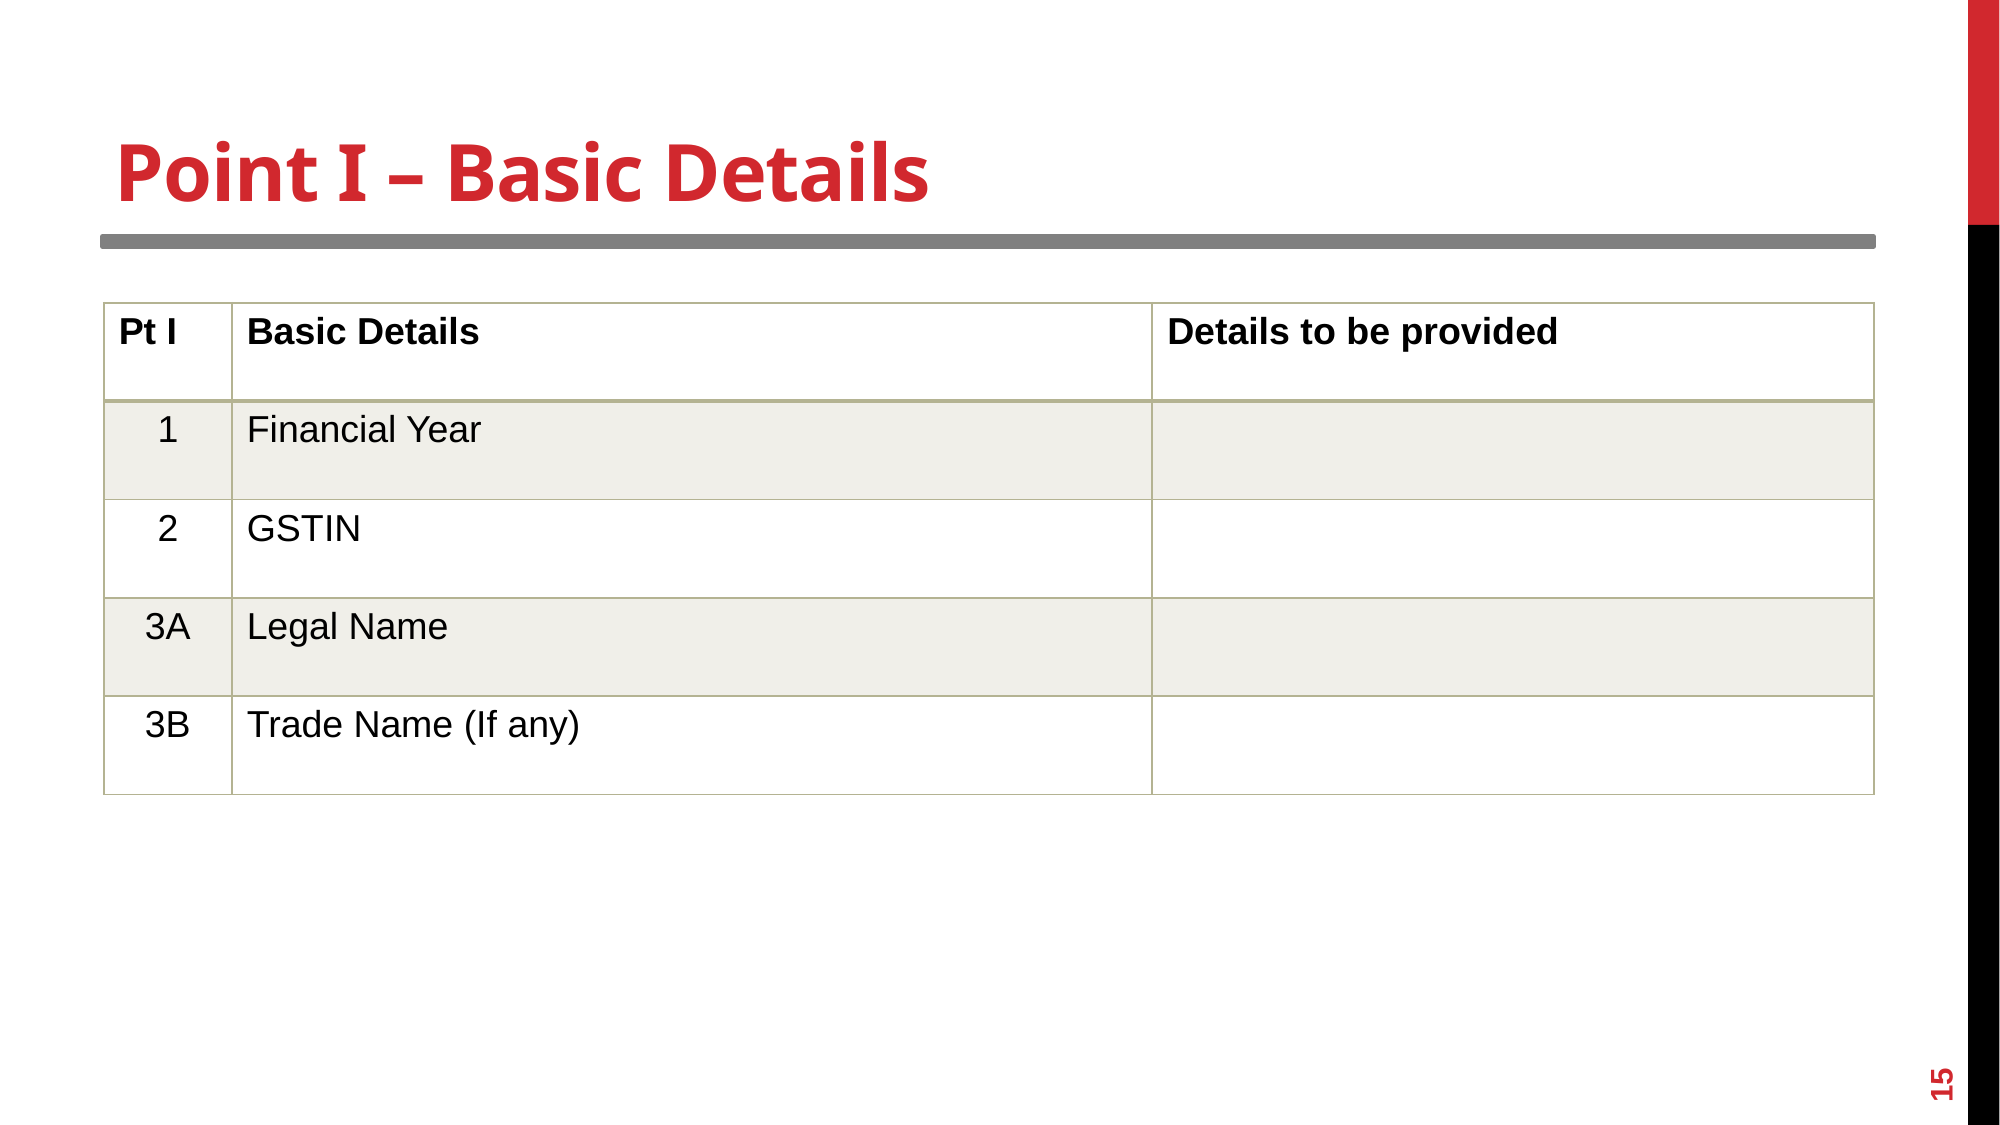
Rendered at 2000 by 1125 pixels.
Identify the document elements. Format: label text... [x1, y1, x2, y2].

table_cell [1153, 500, 1873, 597]
table_cell [1153, 599, 1873, 695]
table_cell Legal Name [233, 599, 1151, 695]
table_header Basic Details [233, 304, 1151, 399]
table_header Details to be provided [1153, 304, 1873, 399]
table_cell Trade Name (If any) [233, 697, 1151, 794]
table_cell 3A [105, 599, 231, 695]
title Point I – Basic Details [99, 25, 1874, 225]
table_header Pt I [105, 304, 231, 399]
table_cell 3B [105, 697, 231, 794]
table_cell 1 [105, 403, 231, 499]
table_cell [1153, 697, 1873, 794]
table_cell GSTIN [233, 500, 1151, 597]
slide_number 15 [1909, 1025, 1971, 1118]
table_cell [1153, 403, 1873, 499]
table_cell Financial Year [233, 403, 1151, 499]
table_cell 2 [105, 500, 231, 597]
